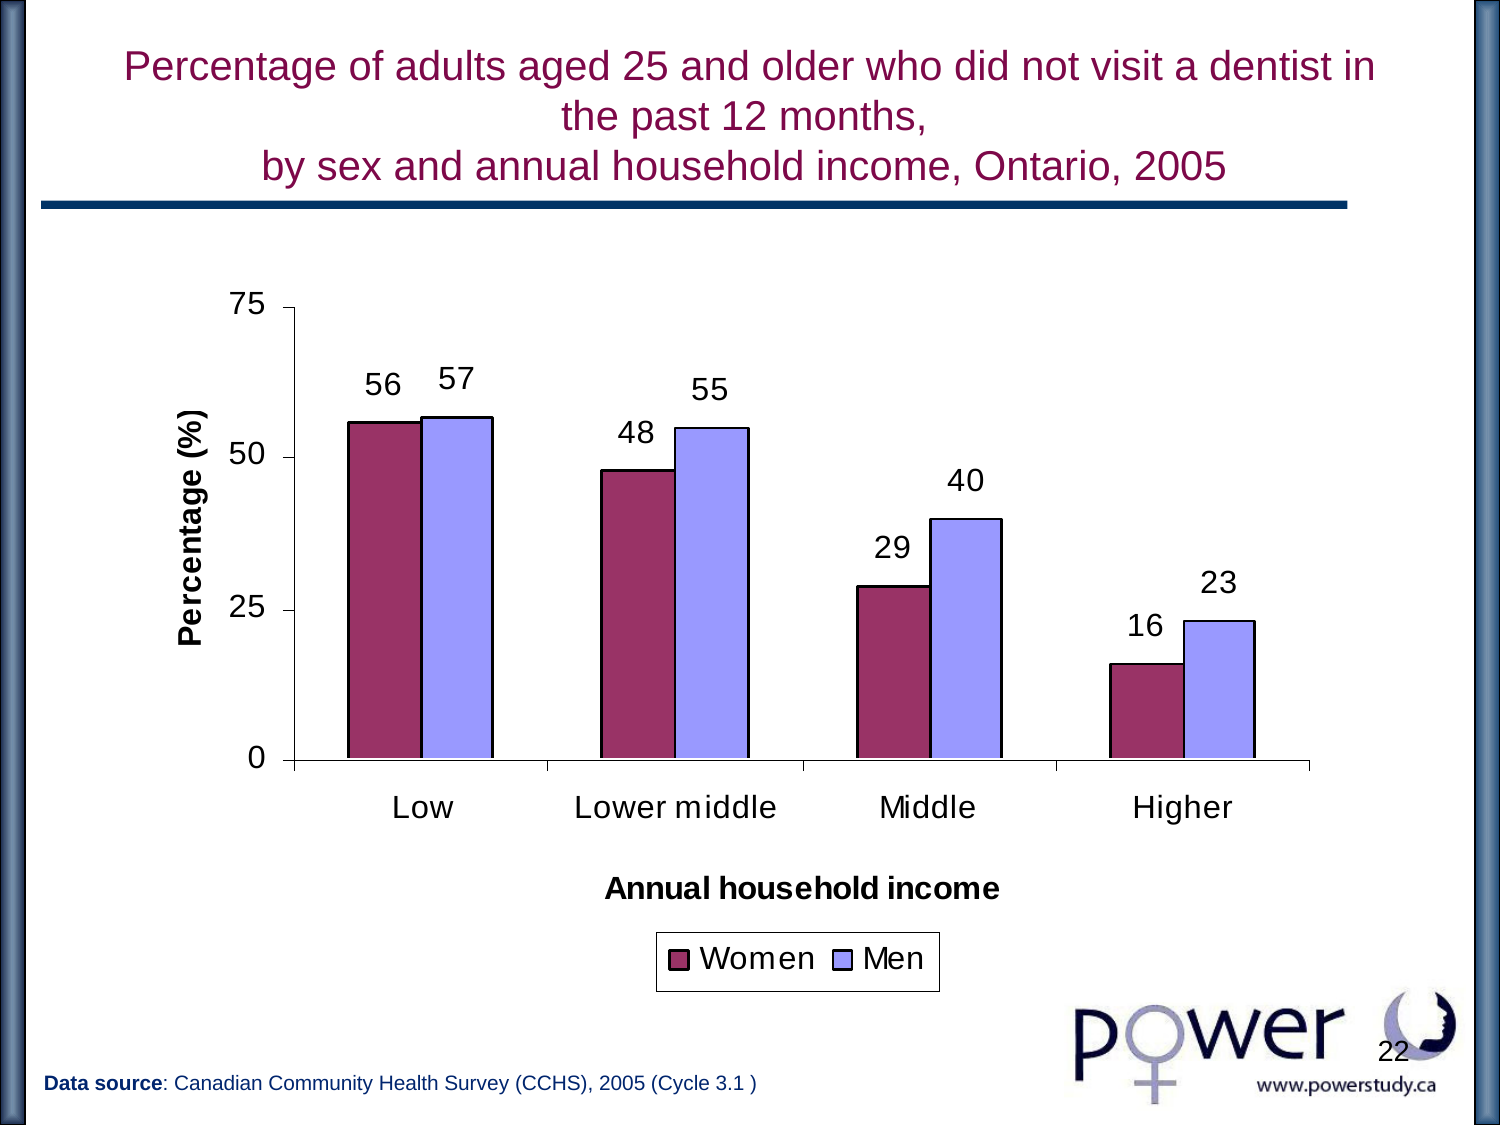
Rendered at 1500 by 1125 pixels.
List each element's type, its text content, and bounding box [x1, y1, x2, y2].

text_box Data source: Canadian Community Health Survey (CCHS), 2005 (Cycle 3.1 ) [29, 1062, 1163, 1125]
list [127, 237, 1351, 1013]
title Percentage of adults aged 25 and older who did not visit a dentist in the past 12 months, by sex and annual household income, Ontario, 2005 [74, 44, 1426, 233]
slide_number 22 [1074, 1024, 1426, 1103]
picture [1064, 979, 1466, 1111]
